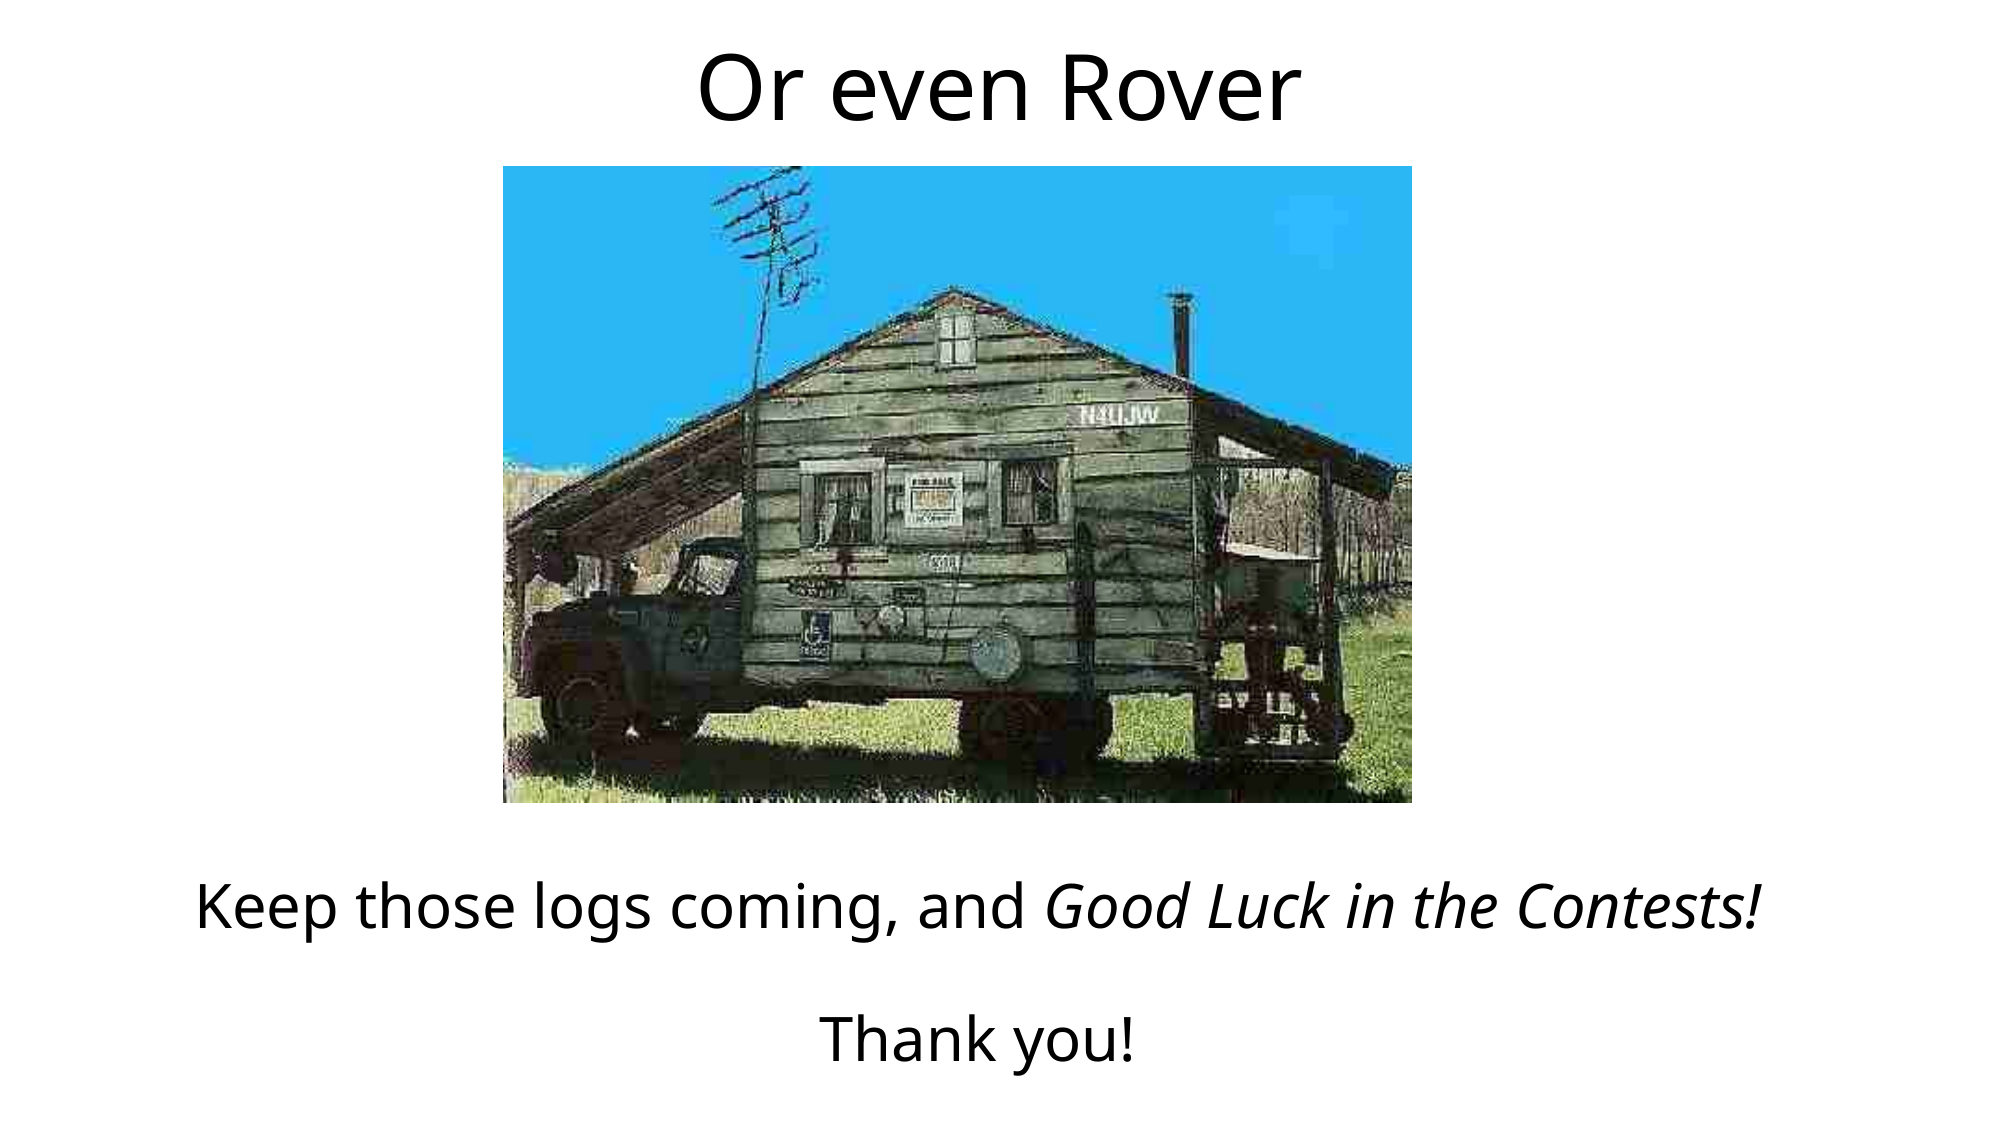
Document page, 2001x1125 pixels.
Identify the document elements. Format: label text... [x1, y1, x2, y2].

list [503, 166, 1412, 803]
text_box Keep those logs coming, and Good Luck in the Contests! Thank you! [115, 866, 1841, 1084]
title Or even Rover [137, 14, 1863, 167]
